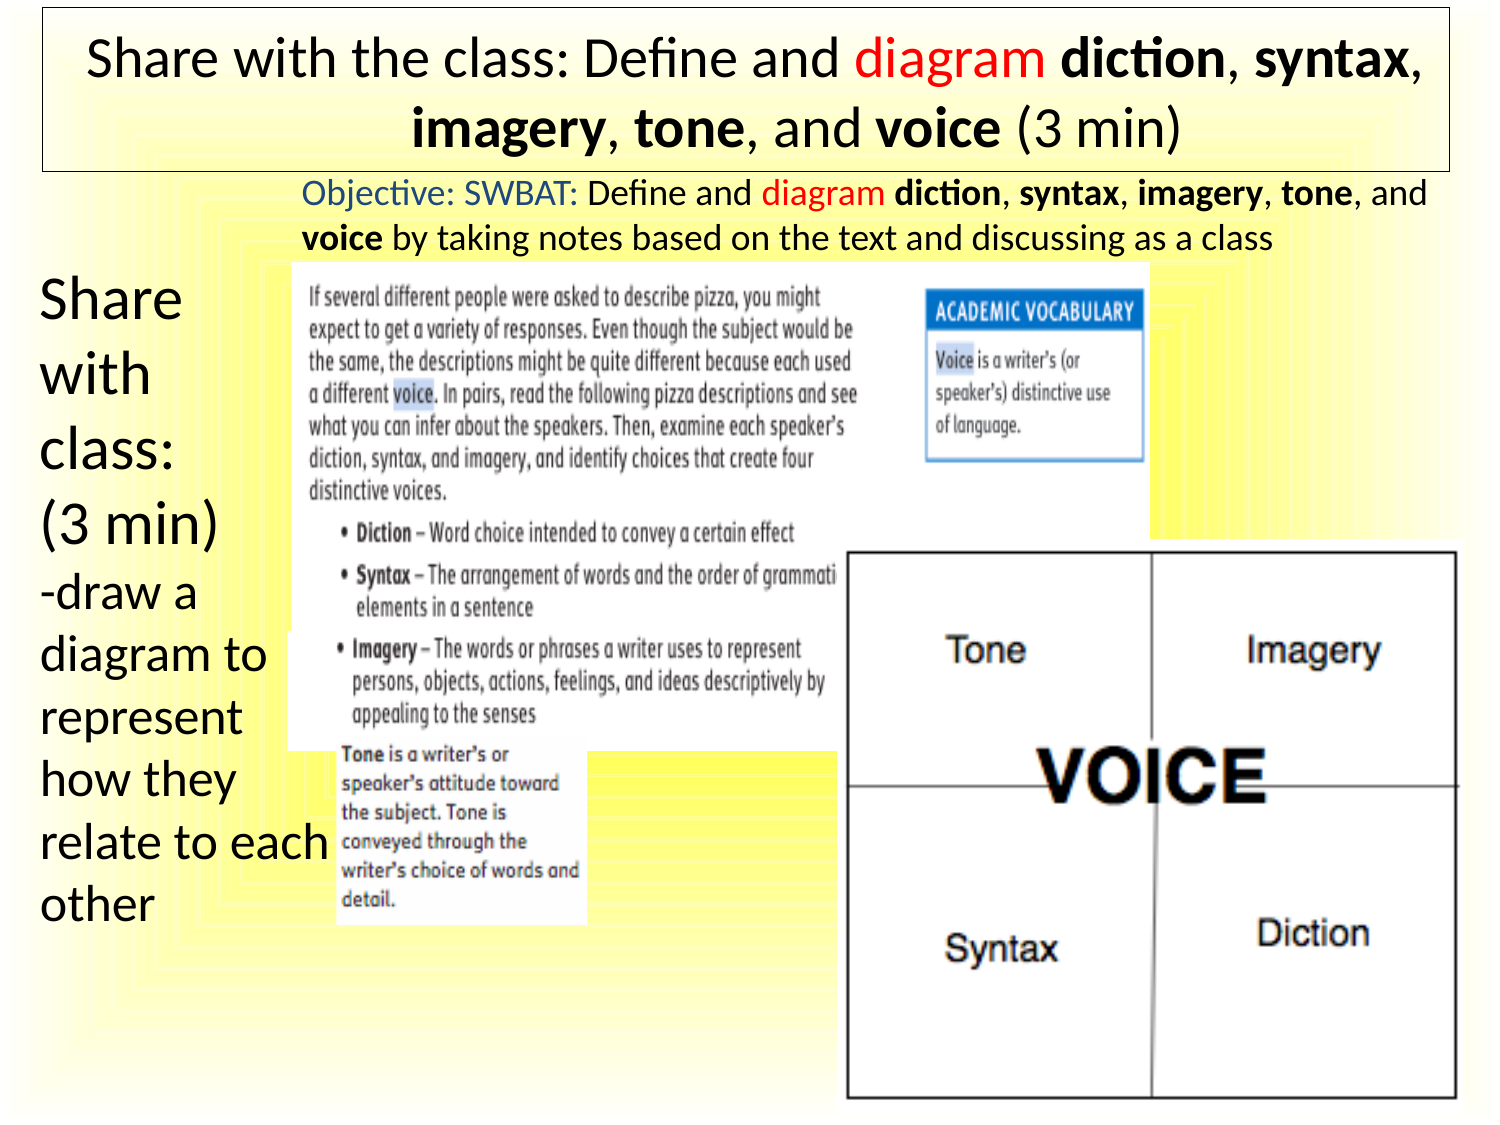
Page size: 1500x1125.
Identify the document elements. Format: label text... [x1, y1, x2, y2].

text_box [287, 262, 1151, 926]
text_box Share with class: (3 min) -draw a diagram to represent how they relate to each other [24, 249, 438, 985]
picture [837, 539, 1463, 1113]
text_box Objective: SWBAT: Define and diagram diction, syntax, imagery, tone, and voice by taking notes based on the text and discussing as a class [108, 160, 1450, 266]
title Share with the class: Define and diagram diction, syntax, imagery, tone, and voice (3 min) [42, 7, 1450, 172]
